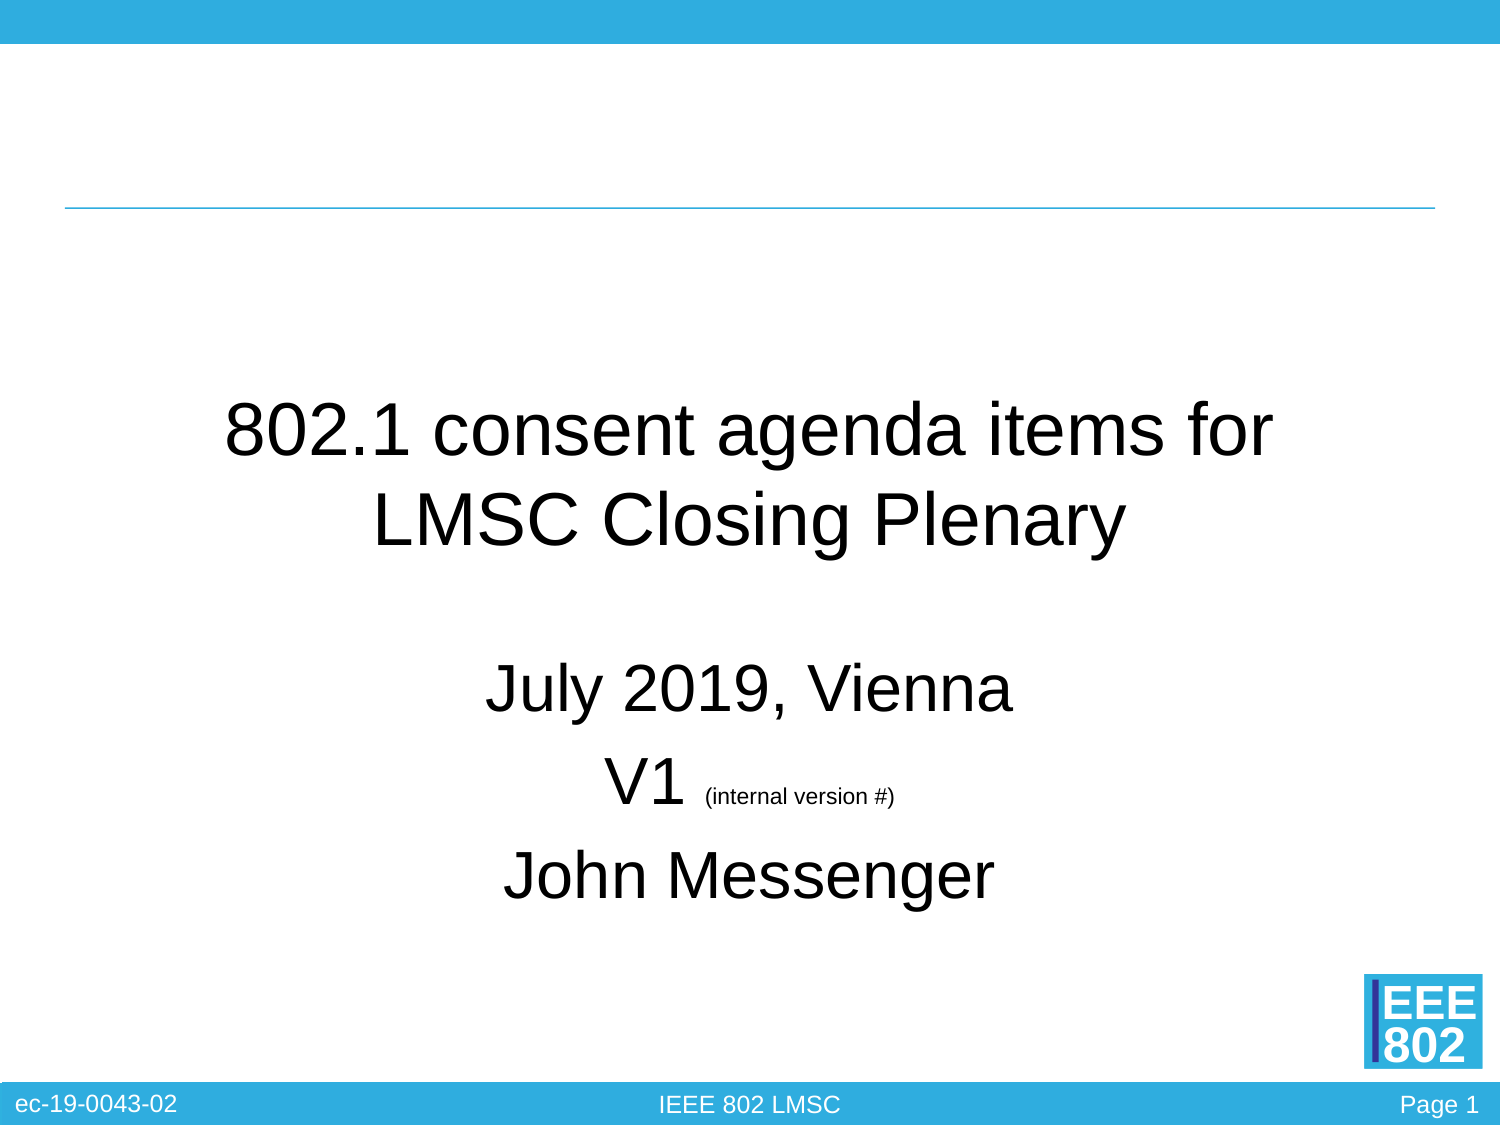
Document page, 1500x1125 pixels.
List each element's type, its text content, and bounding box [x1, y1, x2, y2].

title 802.1 consent agenda items for LMSC Closing Plenary [112, 349, 1388, 591]
subtitle July 2019, Vienna V1 (internal version #) John Messenger [225, 637, 1275, 925]
